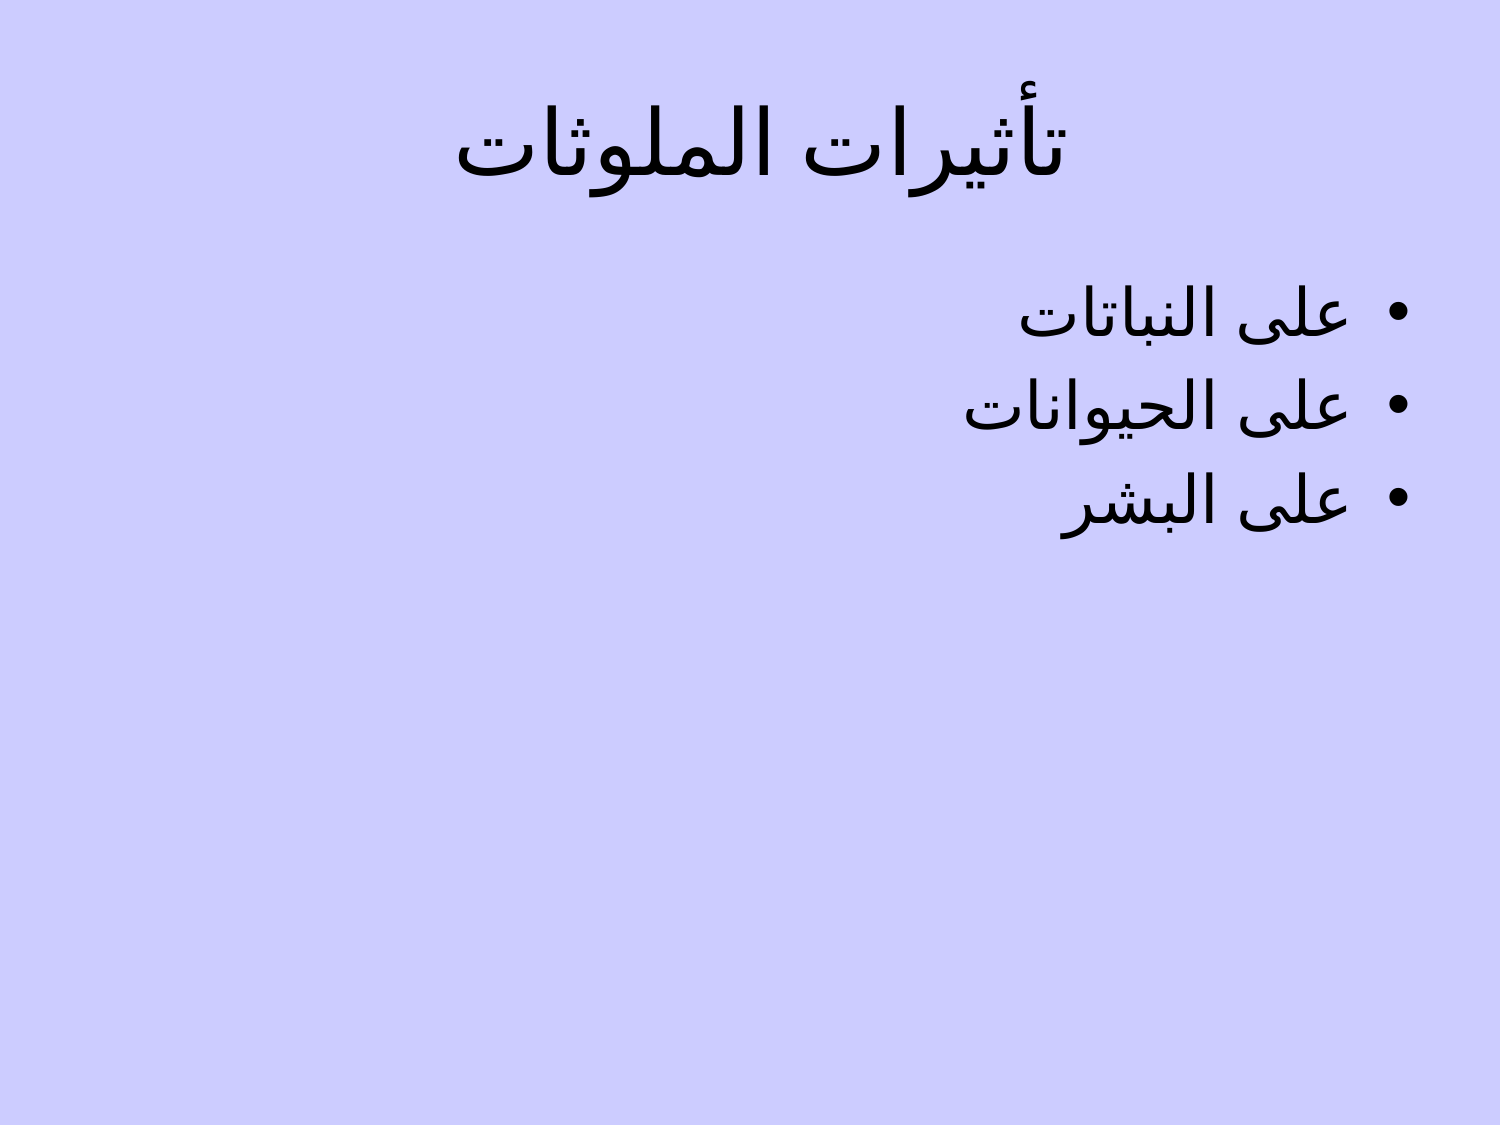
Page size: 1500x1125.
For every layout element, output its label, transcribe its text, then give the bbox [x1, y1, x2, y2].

title تأثيرات الملوثات [75, 45, 1425, 233]
list على النباتات على الحيوانات على البشر [75, 262, 1425, 1005]
